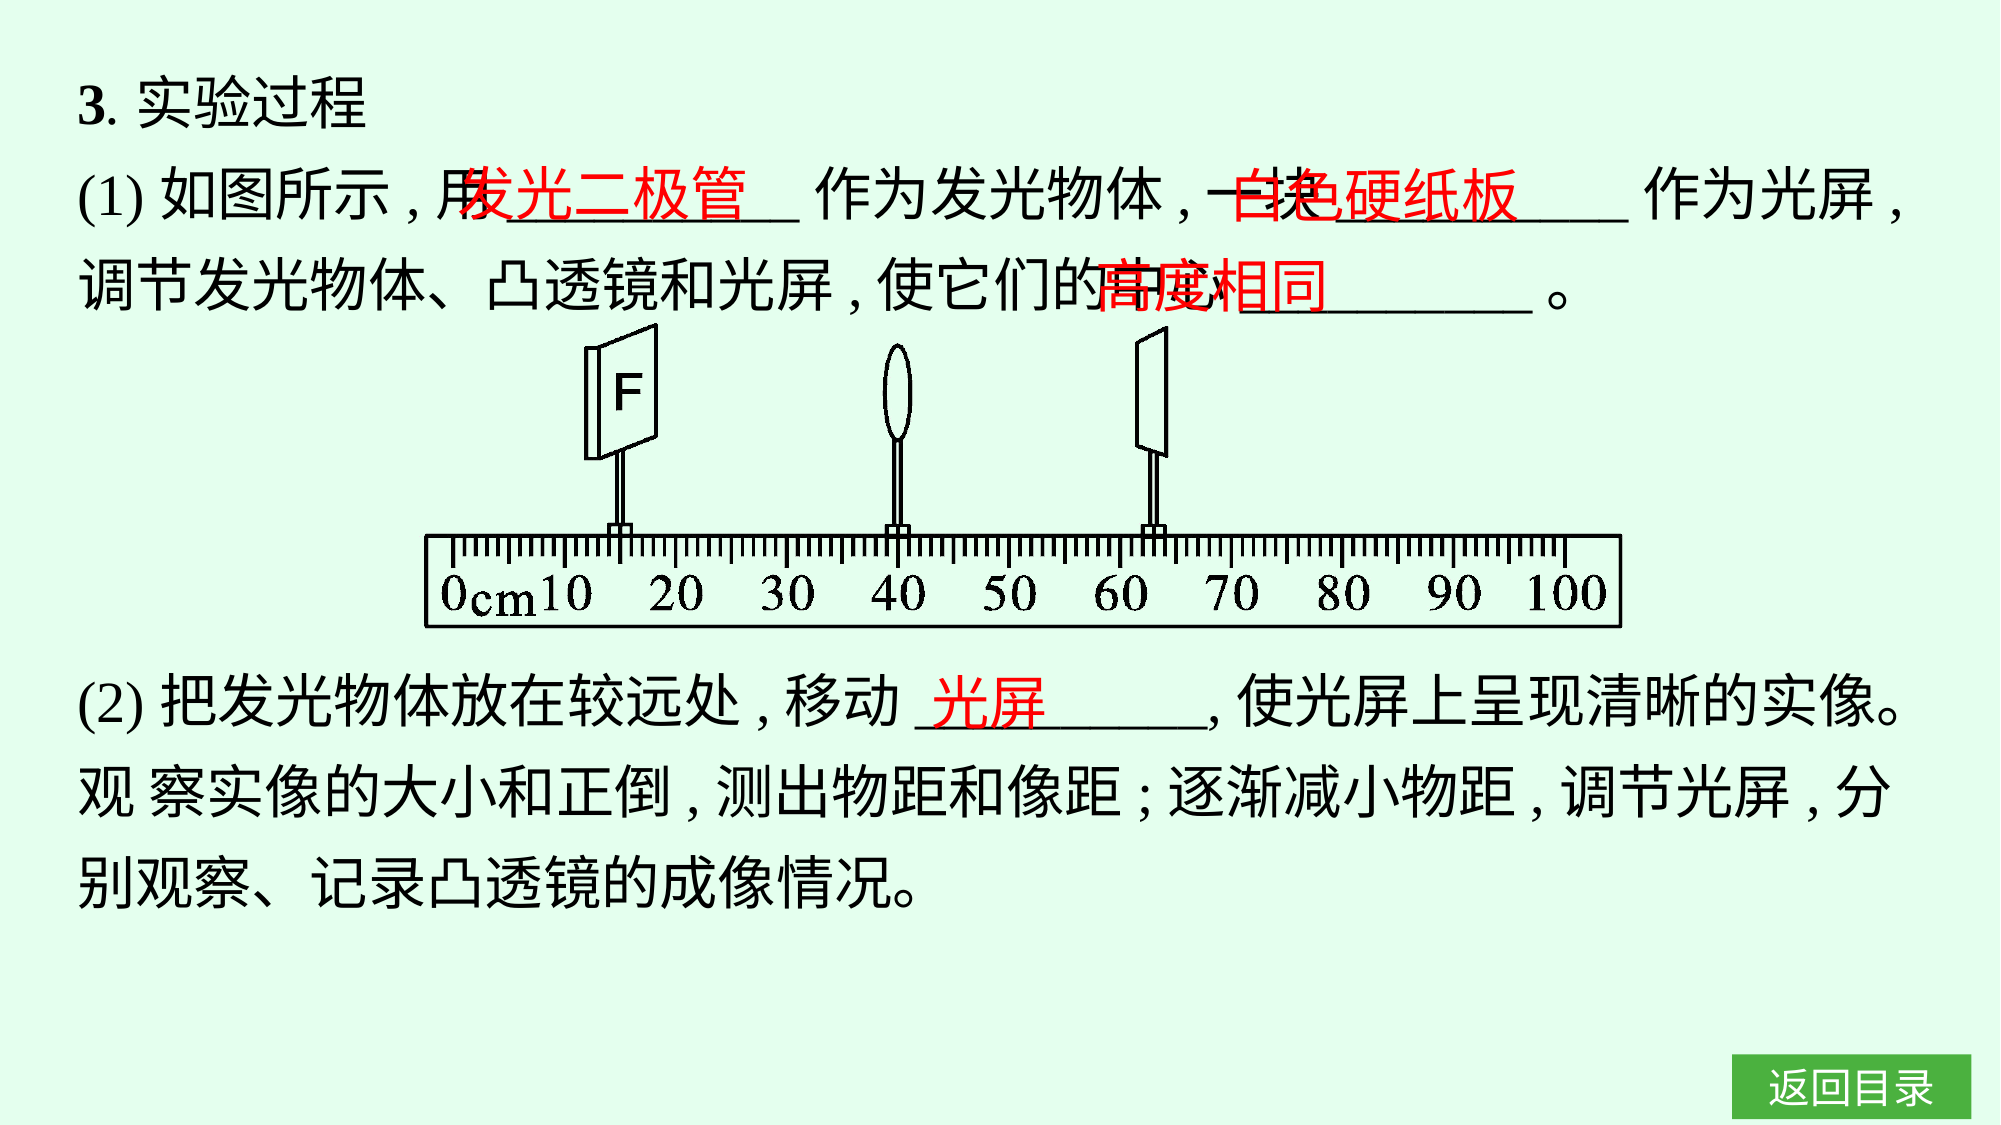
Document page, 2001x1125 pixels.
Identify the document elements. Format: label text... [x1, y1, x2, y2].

text_box 3.实验过程 (1)如图所示,用__________作为发光物体,一块__________作为光屏,调节发光物体、凸透镜和光屏,使它们的中心__________。 [62, 37, 1938, 326]
picture [419, 322, 1625, 630]
text_box 发光二极管 [442, 128, 777, 235]
text_box 高度相同 [1080, 221, 1357, 322]
text_box 光屏 [916, 637, 1077, 744]
text_box 白色硬纸板 [1213, 130, 1548, 237]
text_box (2)把发光物体放在较远处,移动__________,使光屏上呈现清晰的实像。观 察实像的大小和正倒,测出物距和像距;逐渐减小物距,调节光屏,分别观察、记录凸透镜的成像情况。 [62, 635, 1938, 924]
